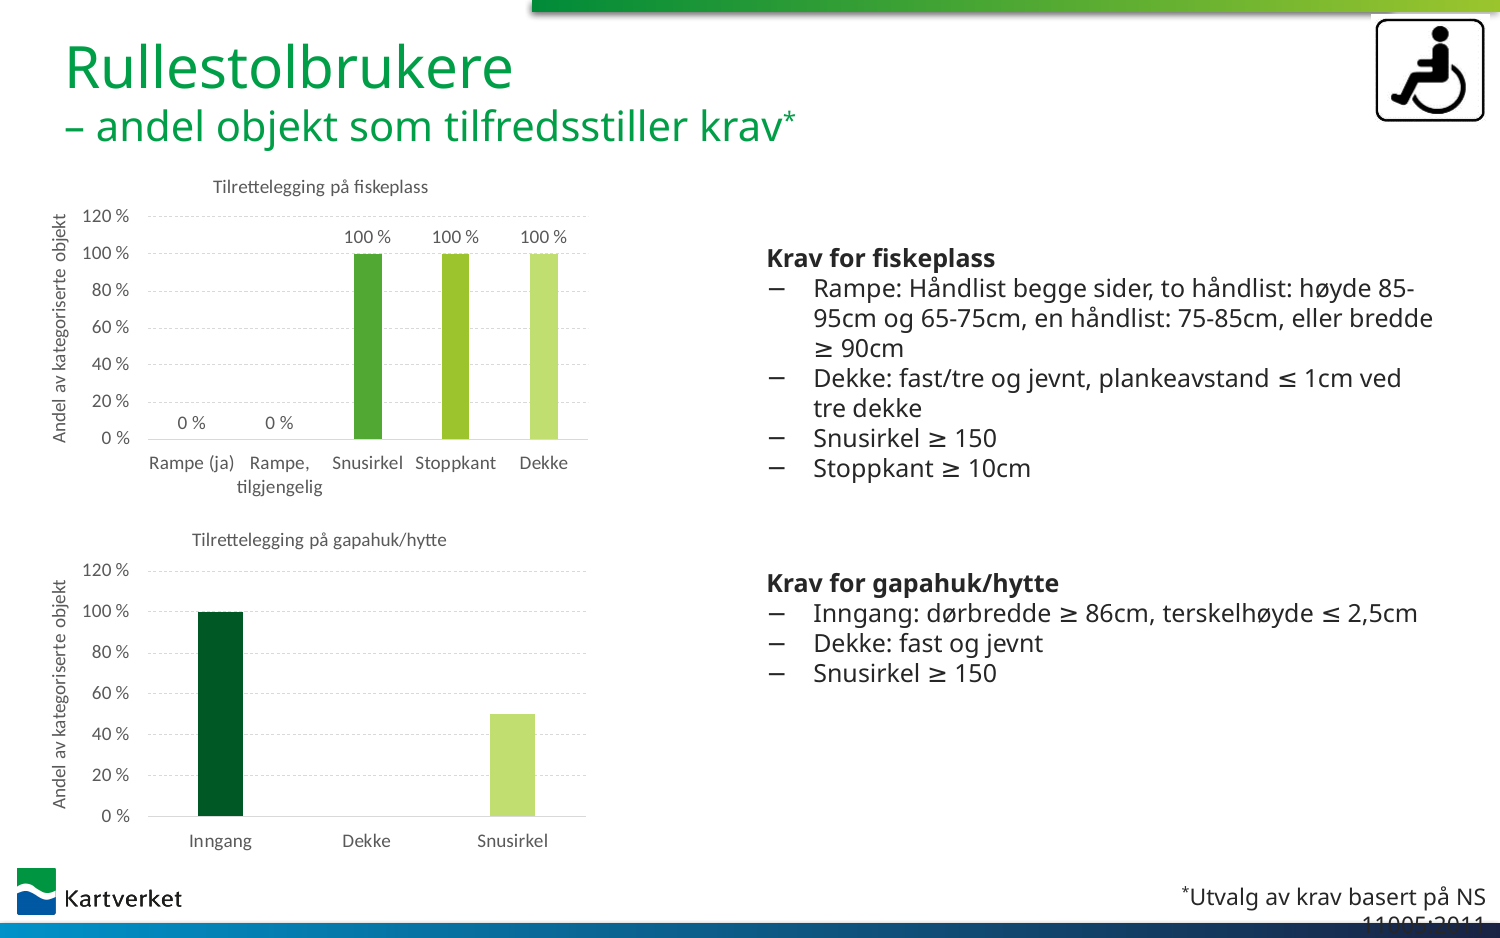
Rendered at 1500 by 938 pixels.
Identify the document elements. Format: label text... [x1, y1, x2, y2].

text_box Krav for fiskeplass Rampe: Håndlist begge sider, to håndlist: høyde 85-95cm og 65-75cm, en håndlist: 75-85cm, eller bredde ≥ 90cm Dekke: fast/tre og jevnt, plankeavstand ≤ 1cm ved tre dekke Snusirkel ≥ 150 Stoppkant ≥ 10cm [751, 235, 1452, 490]
picture [41, 520, 597, 859]
text_box *Utvalg av krav basert på NS 11005:2011 [1068, 873, 1500, 938]
text_box Krav for gapahuk/hytte Inngang: dørbredde ≥ 86cm, terskelhøyde ≤ 2,5cm Dekke: fast og jevnt Snusirkel ≥ 150 [751, 560, 1452, 695]
text_box Rullestolbrukere – andel objekt som tilfredsstiller krav* [49, 29, 1431, 158]
picture [41, 166, 599, 505]
picture [1371, 13, 1491, 127]
